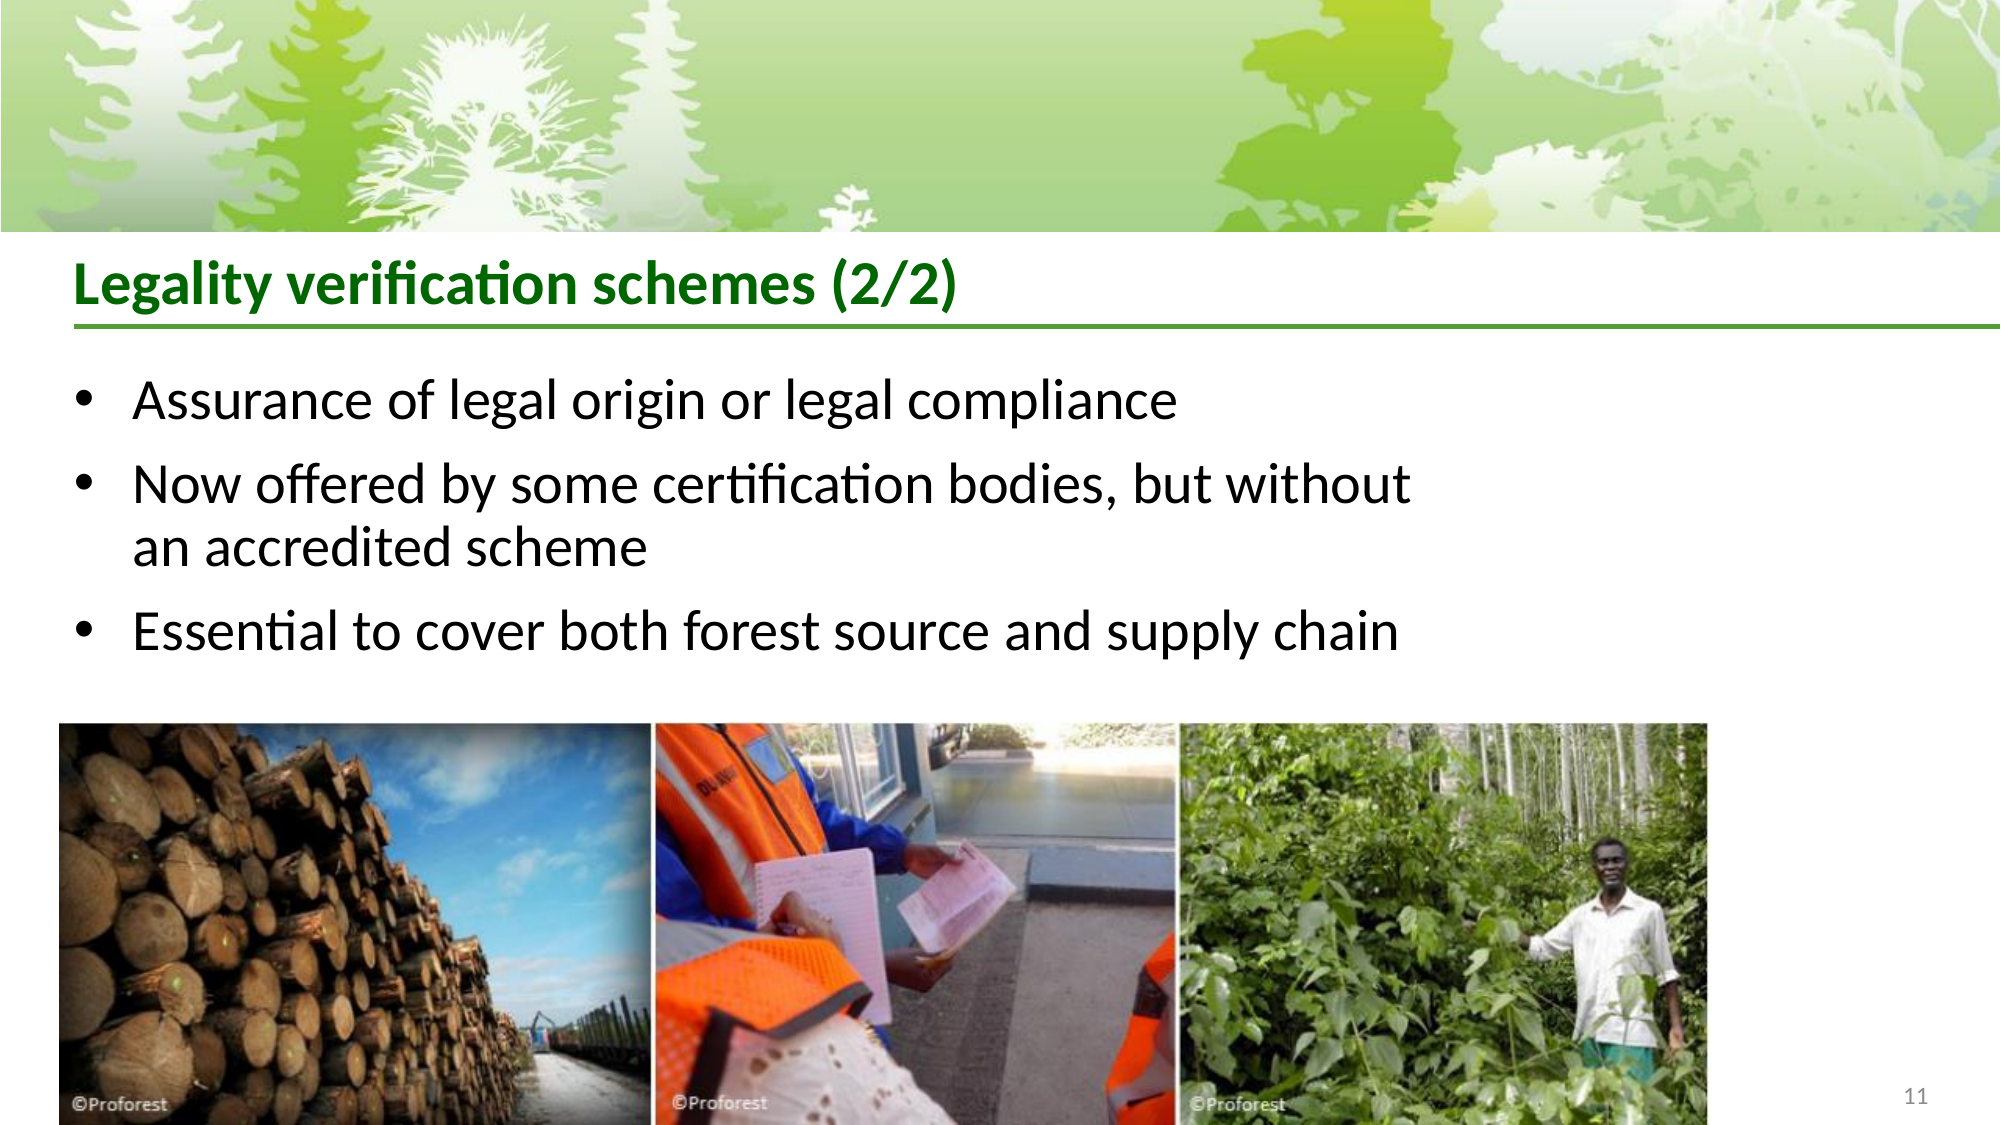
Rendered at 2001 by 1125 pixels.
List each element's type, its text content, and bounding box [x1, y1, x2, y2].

slide_number 11 [1709, 1065, 1944, 1125]
picture [0, 0, 2000, 232]
list Assurance of legal origin or legal compliance Now offered by some certification bodies, but without an accredited scheme Essential to cover both forest source and supply chain [59, 362, 1494, 722]
title Legality verification schemes (2/2) [59, 190, 1409, 362]
picture [58, 722, 1709, 1125]
